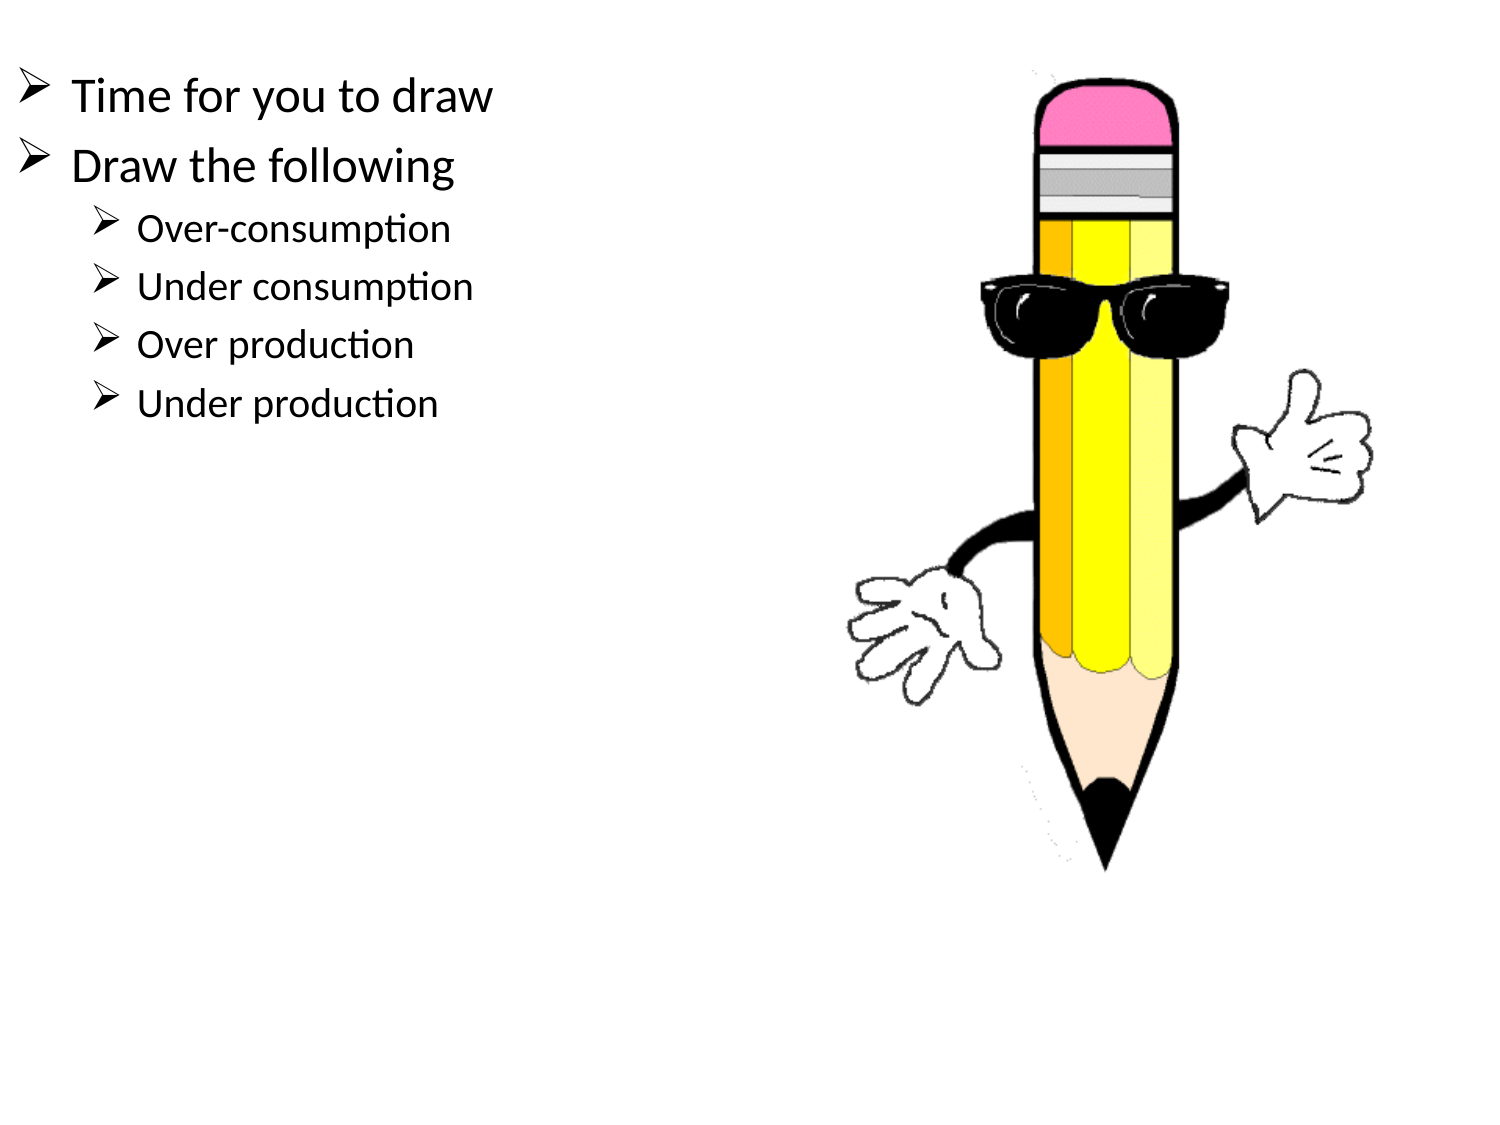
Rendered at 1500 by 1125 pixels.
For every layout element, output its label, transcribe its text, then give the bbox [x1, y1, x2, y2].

list Time for you to draw Draw the following Over-consumption Under consumption Over production Under production [0, 54, 904, 1017]
picture [832, 70, 1380, 882]
